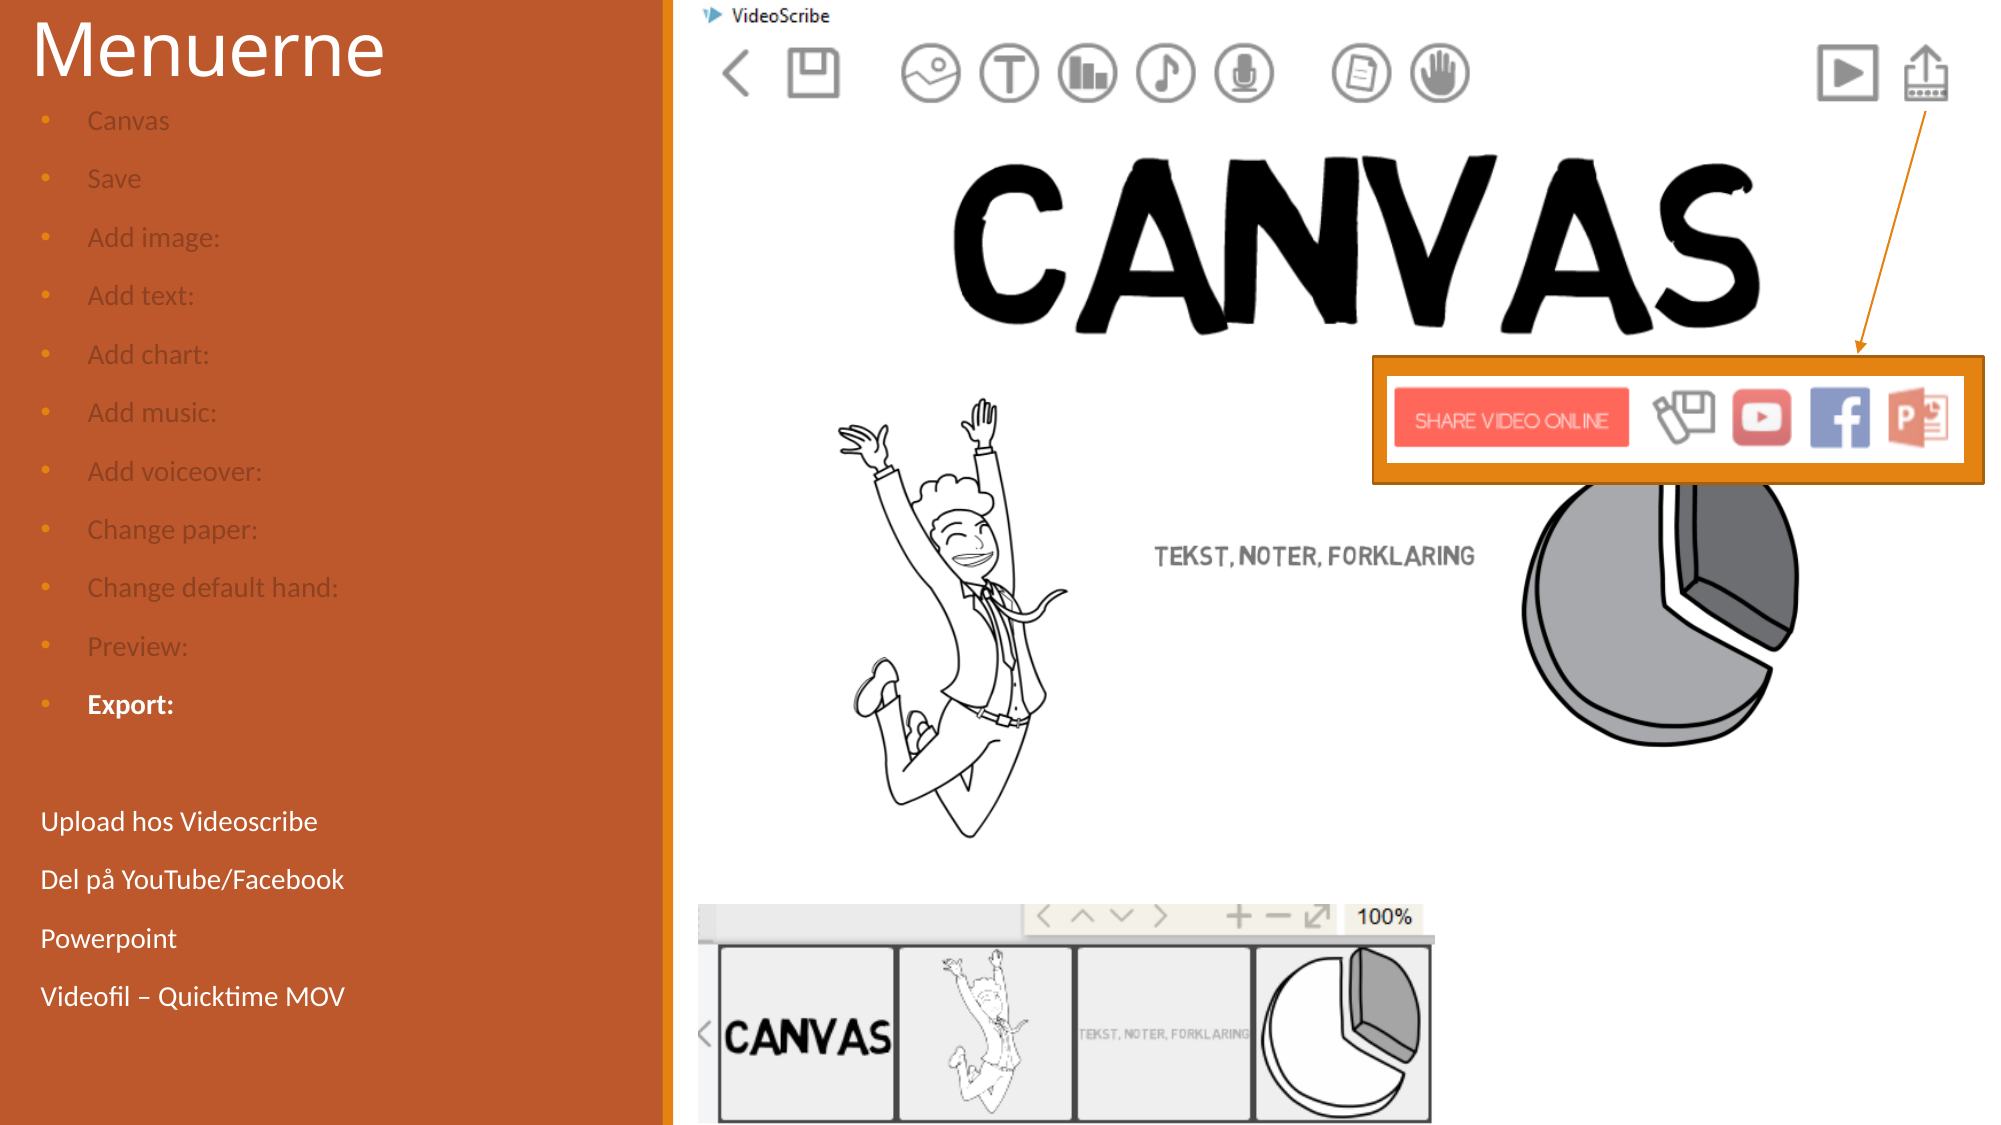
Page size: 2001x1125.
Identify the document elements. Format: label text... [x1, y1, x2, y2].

title Menuerne [15, 0, 661, 100]
picture [1791, 21, 1965, 112]
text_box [1857, 110, 1927, 355]
text_box [1823, 355, 1985, 485]
picture [698, 904, 1436, 1125]
list Canvas Save Add image: Add text: Add chart: Add music: Add voiceover: Change paper: Change default hand: Preview: Export: Upload hos Videoscribe Del på YouTube/Facebook Powerpoint Videofil – Quicktime MOV [25, 98, 642, 1025]
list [698, 0, 1481, 112]
picture [828, 138, 1965, 856]
